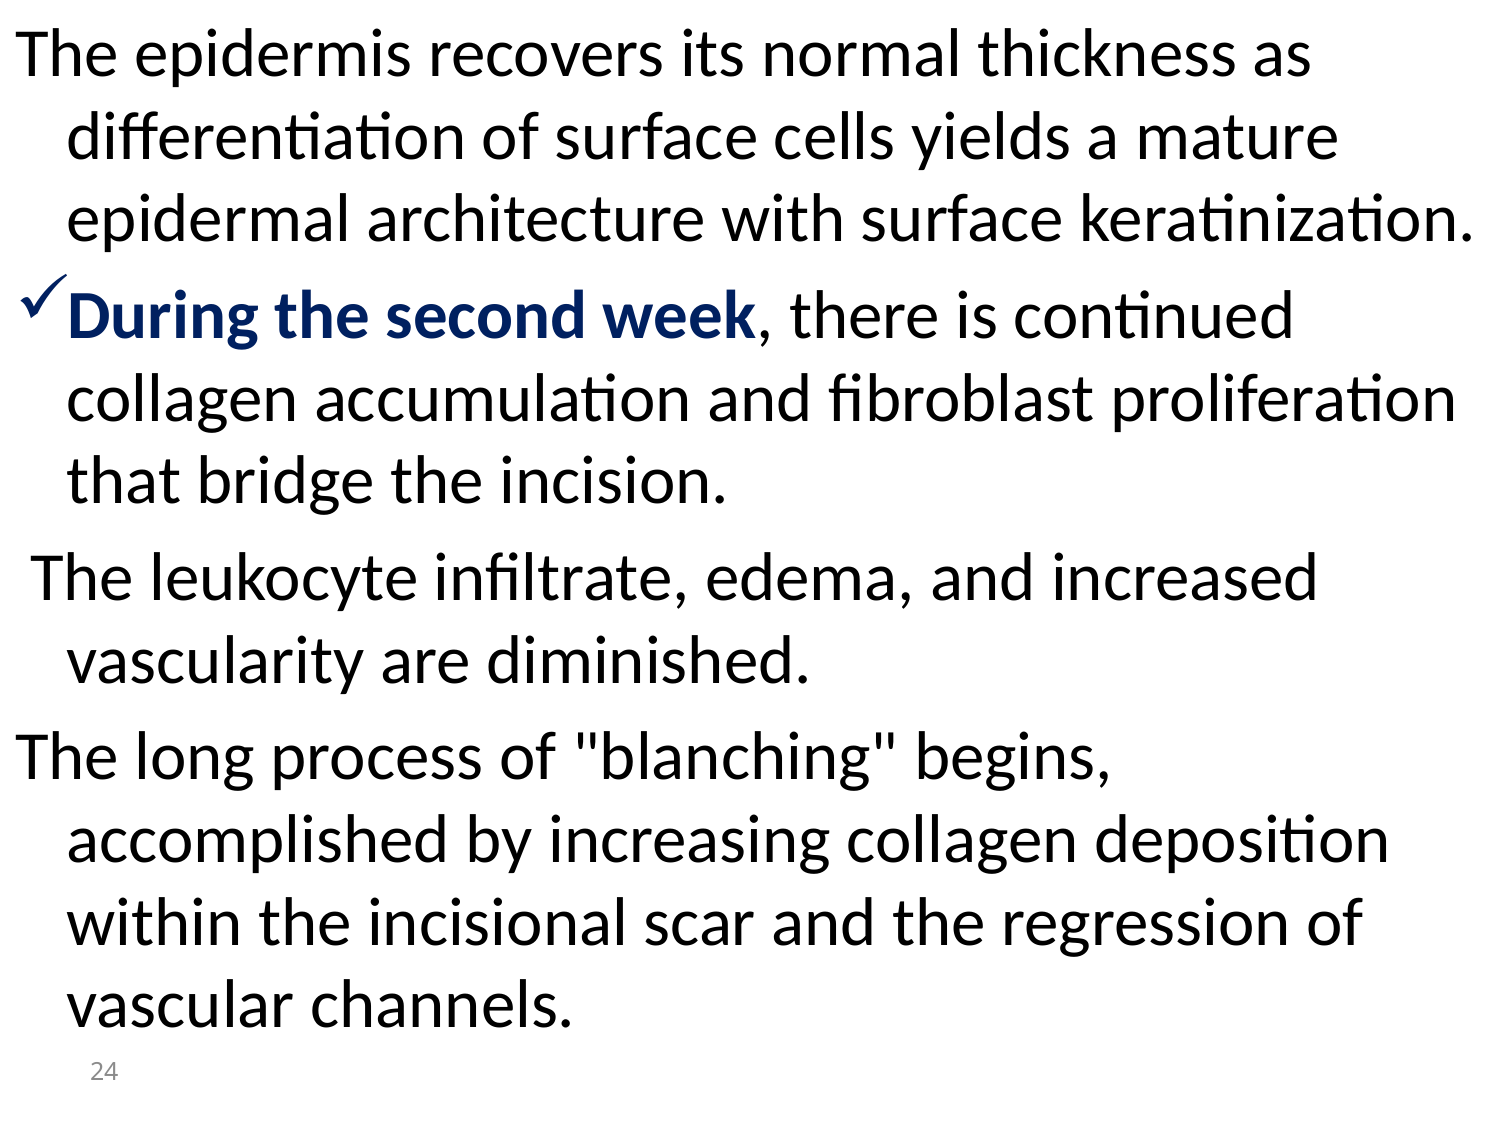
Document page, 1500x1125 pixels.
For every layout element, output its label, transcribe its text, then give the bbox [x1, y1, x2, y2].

list The epidermis recovers its normal thickness as differentiation of surface cells yields a mature epidermal architecture with surface keratinization. During the second week, there is continued collagen accumulation and fibroblast proliferation that bridge the incision. The leukocyte infiltrate, edema, and increased vascularity are diminished. The long process of "blanching" begins, accomplished by increasing collagen deposition within the incisional scar and the regression of vascular channels. [0, 0, 1500, 1125]
slide_number 24 [75, 1042, 425, 1103]
